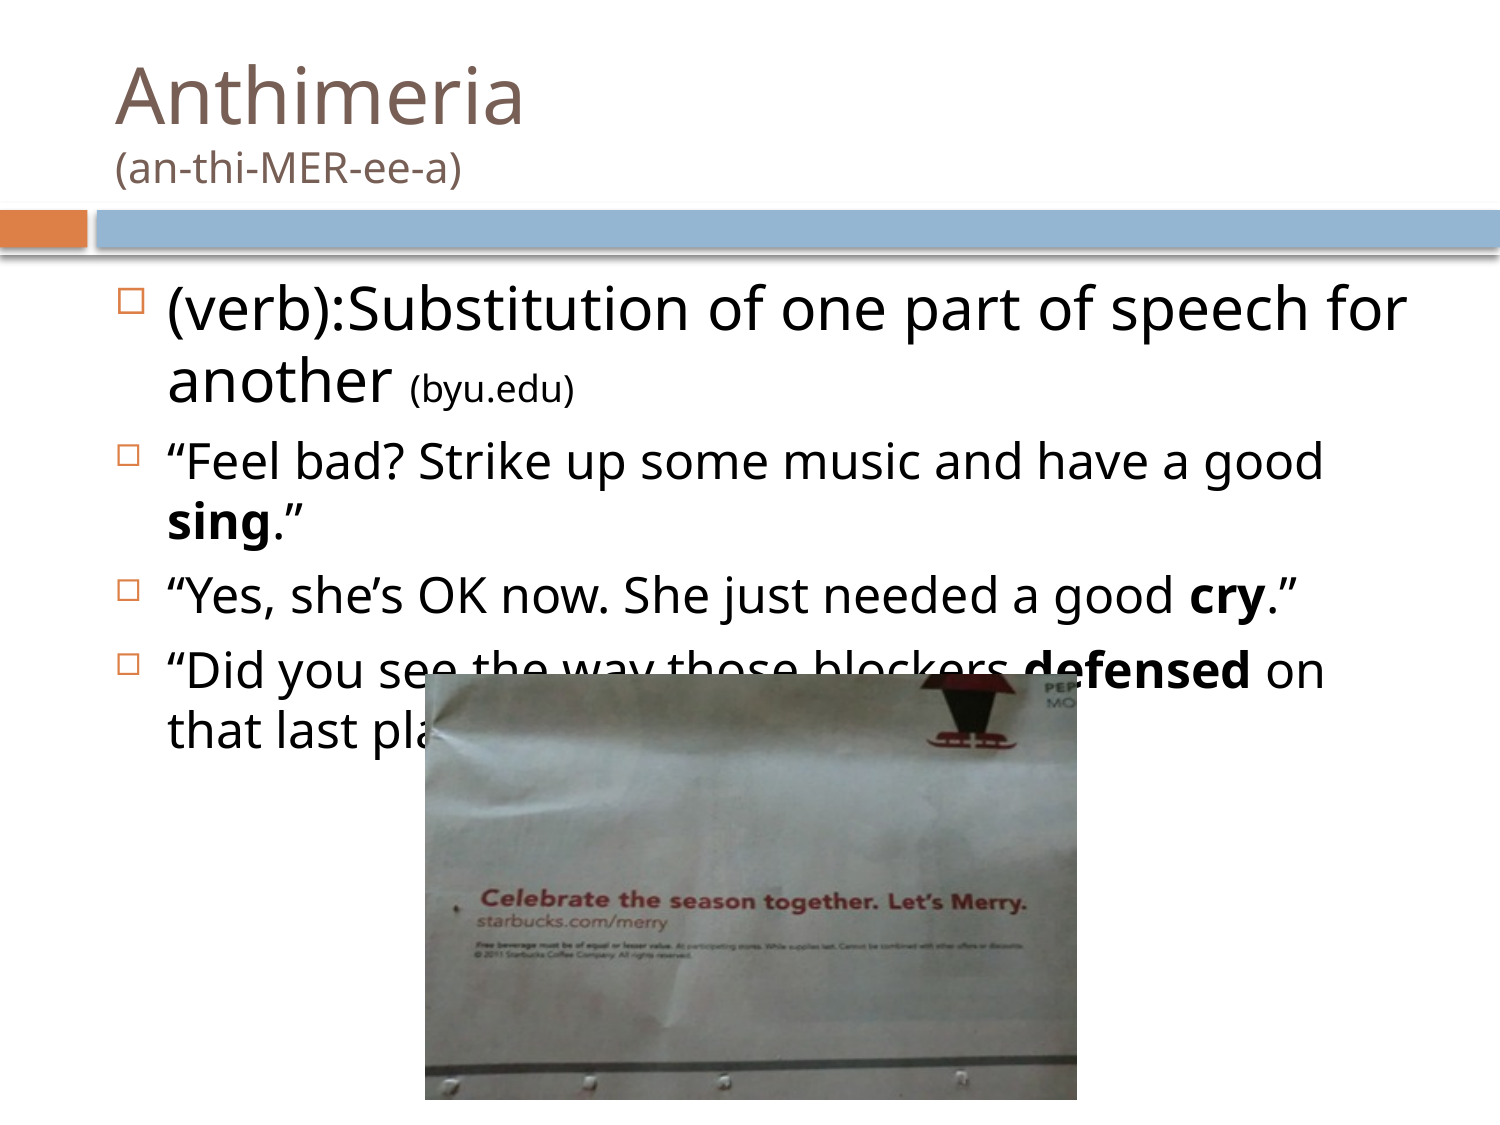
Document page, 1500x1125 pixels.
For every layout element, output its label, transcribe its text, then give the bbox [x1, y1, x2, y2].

list (verb):Substitution of one part of speech for another (byu.edu) “Feel bad? Strike up some music and have a good sing.” “Yes, she’s OK now. She just needed a good cry.” “Did you see the way those blockers defensed on that last play?” [100, 262, 1438, 1000]
picture [424, 674, 1077, 1101]
title Anthimeria (an-thi-MER-ee-a) [100, 37, 1438, 200]
